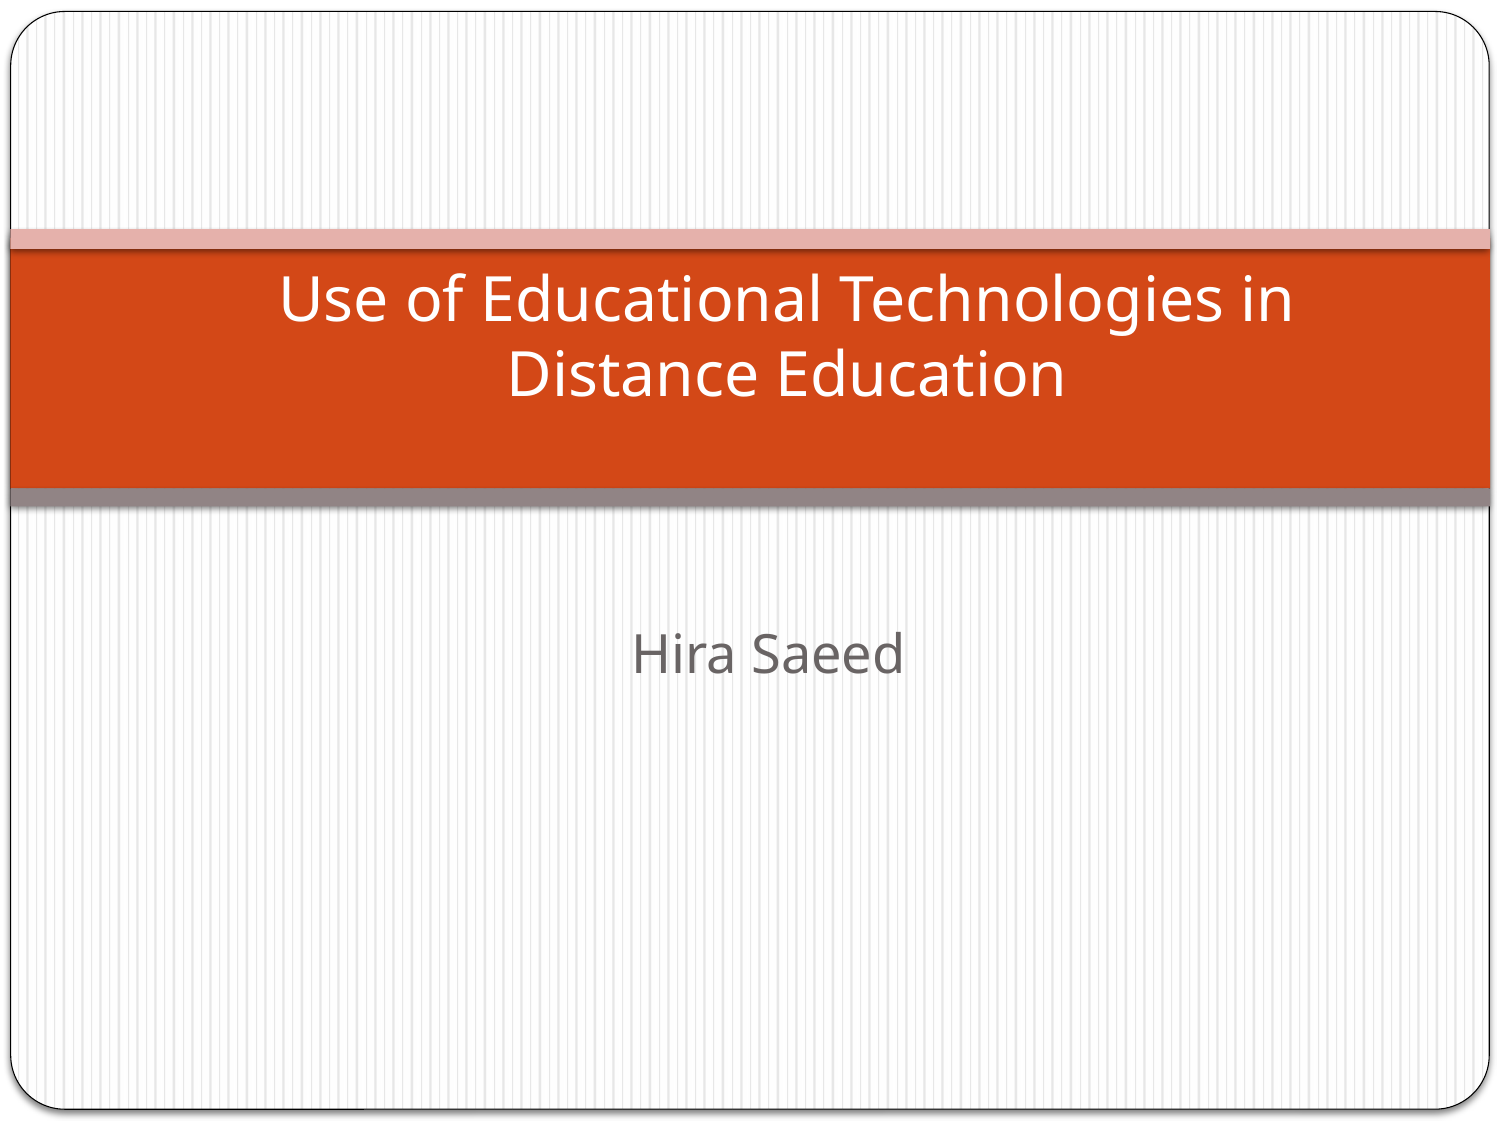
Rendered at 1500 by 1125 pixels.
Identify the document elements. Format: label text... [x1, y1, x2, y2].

title Use of Educational Technologies in Distance Education [200, 249, 1375, 425]
subtitle Hira Saeed [450, 612, 1088, 900]
